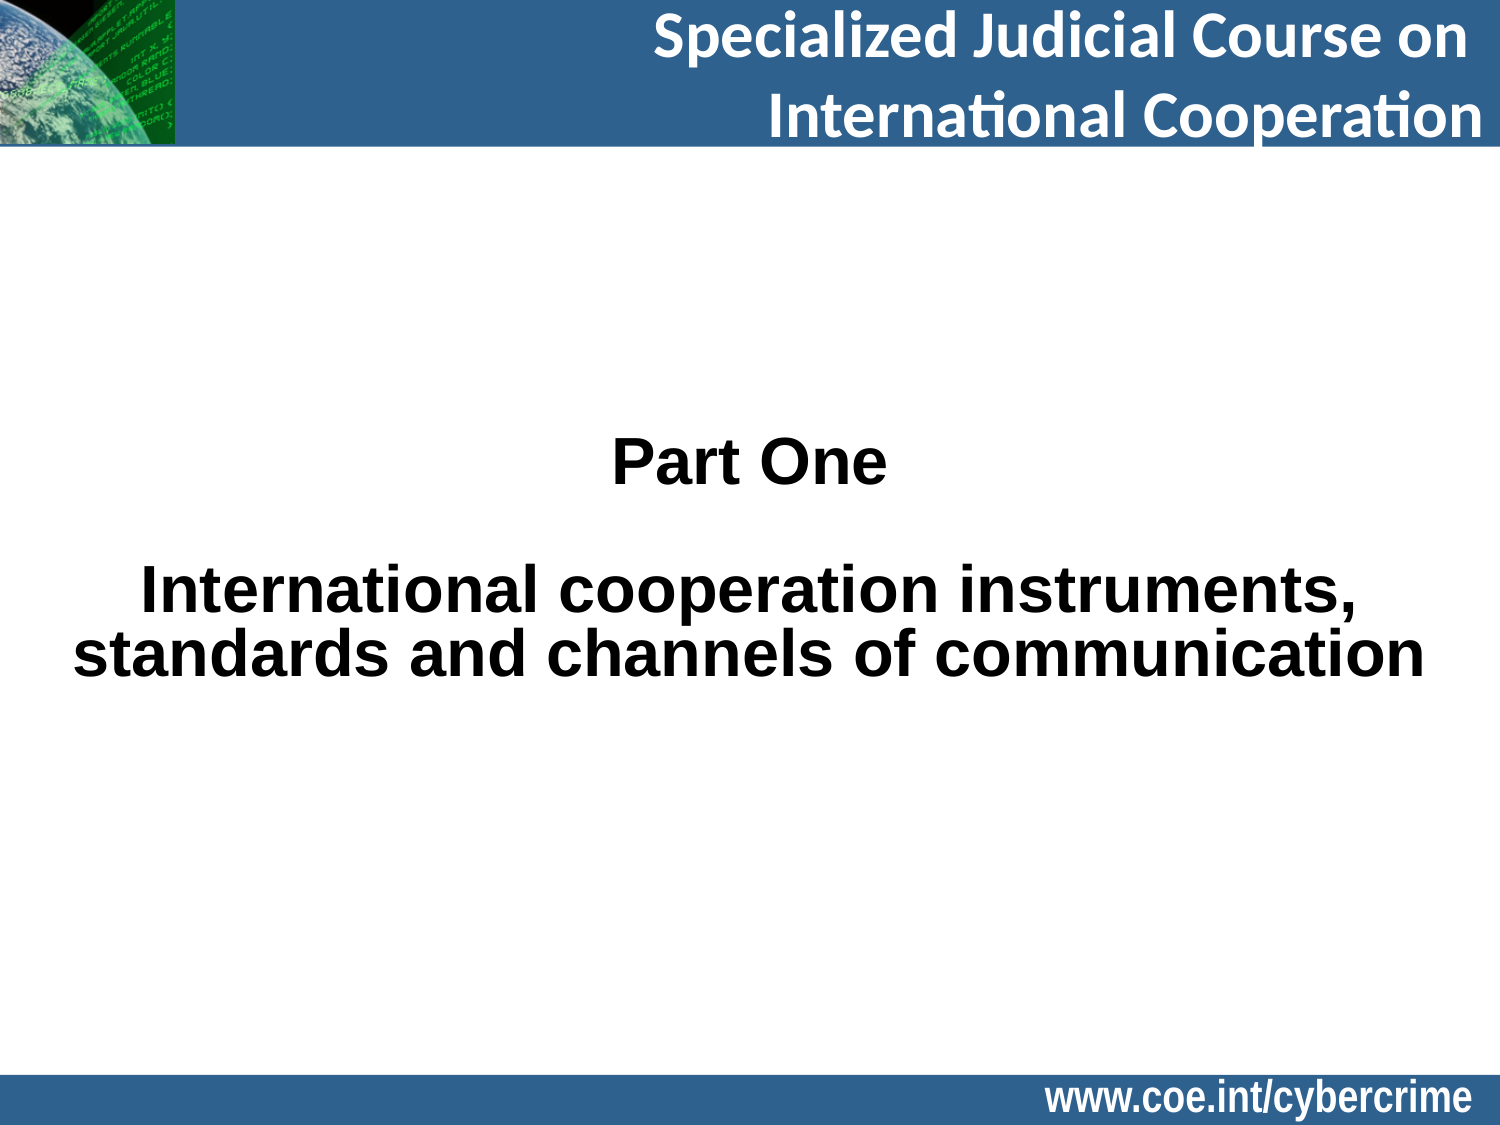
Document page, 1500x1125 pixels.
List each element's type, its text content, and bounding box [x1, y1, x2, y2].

picture [0, 0, 175, 144]
text_box [0, 1073, 1030, 1125]
text_box Part One International cooperation instruments, standards and channels of communication [50, 425, 1450, 697]
text_box www.coe.int/cybercrime [1030, 1059, 1500, 1125]
text_box Specialized Judicial Course on International Cooperation [177, 0, 1500, 149]
